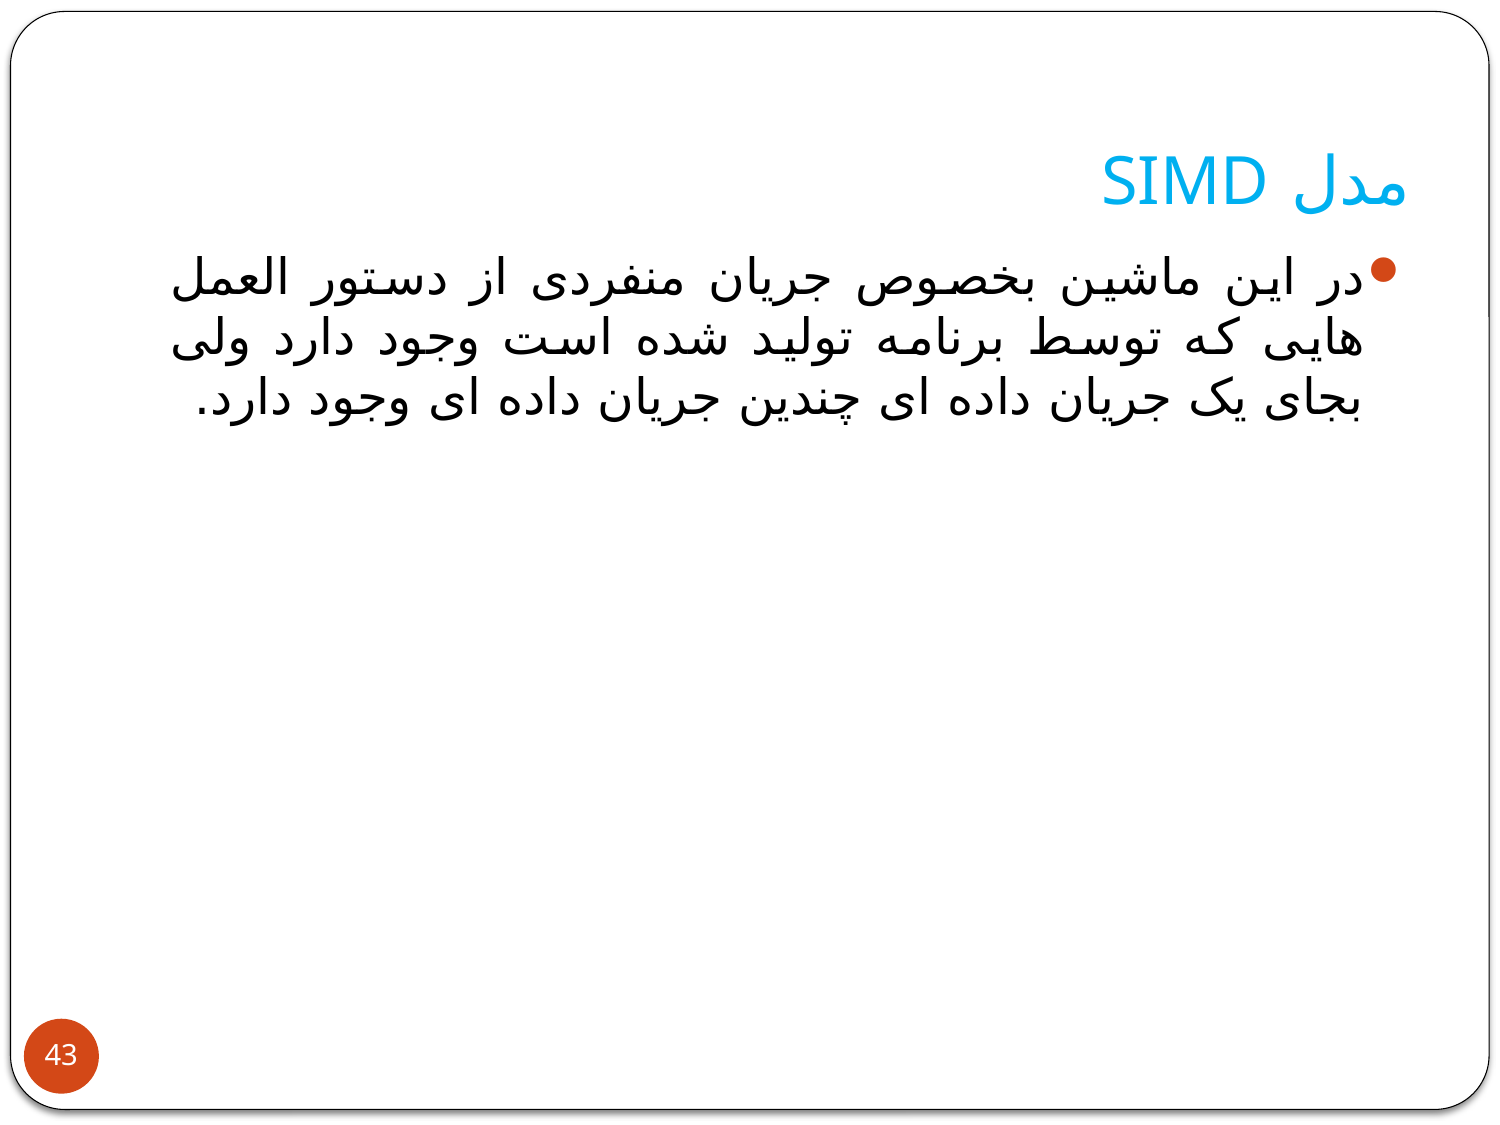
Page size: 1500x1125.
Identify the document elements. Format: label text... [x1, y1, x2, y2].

title مدل SIMD [150, 45, 1425, 233]
slide_number 43 [23, 1018, 99, 1094]
list در این ماشین بخصوص جریان منفردی از دستور العمل هایی که توسط برنامه تولید شده است وجود دارد ولی بجای یک جریان داده ای چندین جریان داده ای وجود دارد. [150, 237, 1425, 988]
